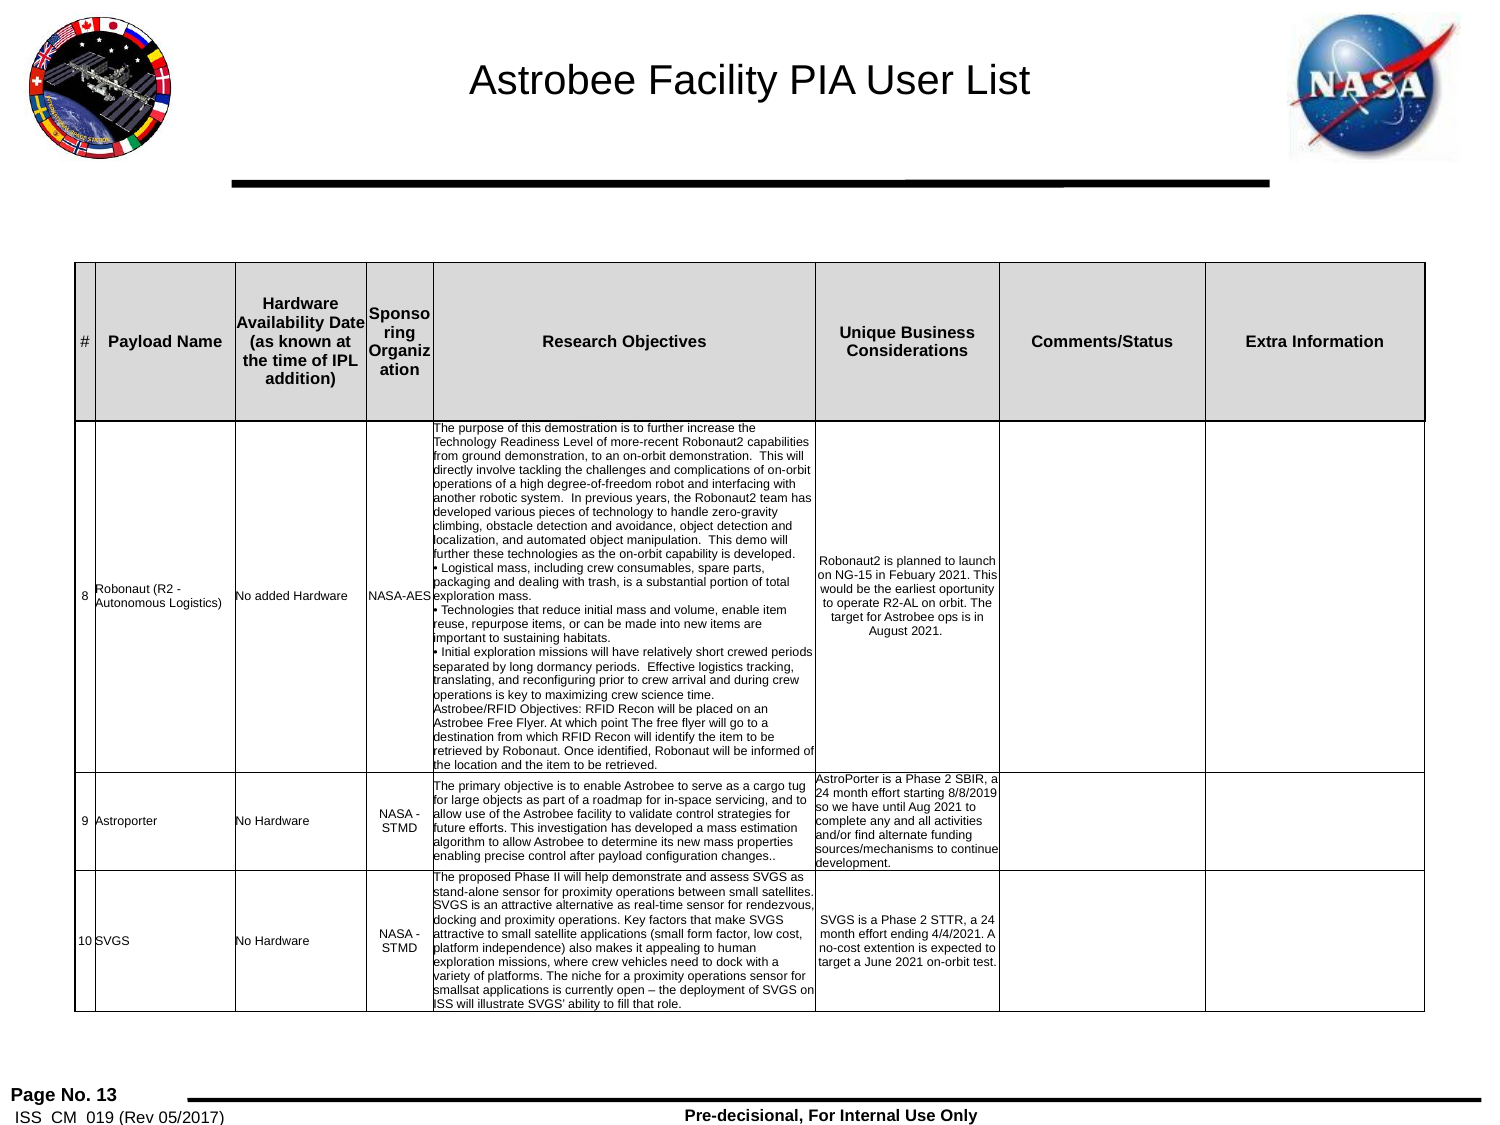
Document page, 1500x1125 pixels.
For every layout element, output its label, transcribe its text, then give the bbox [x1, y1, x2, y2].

table_cell The primary objective is to enable Astrobee to serve as a cargo tug for large objects as part of a roadmap for in-space servicing, and to allow use of the Astrobee facility to validate control strategies for future efforts. This investigation has developed a mass estimation algorithm to allow Astrobee to determine its new mass properties enabling precise control after payload configuration changes.. [434, 773, 815, 870]
table_cell [1000, 422, 1205, 772]
table_header Hardware Availability Date (as known at the time of IPL addition) [236, 263, 366, 420]
table_header Sponsoring Organization [367, 263, 433, 420]
table_cell AstroPorter is a Phase 2 SBIR, a 24 month effort starting 8/8/2019 so we have until Aug 2021 to complete any and all activities and/or find alternate funding sources/mechanisms to continue development. [816, 773, 999, 870]
table_header Extra Information [1206, 263, 1424, 420]
table_cell [1000, 871, 1205, 1011]
table_header Unique Business Considerations [816, 263, 999, 420]
table_header Payload Name [96, 263, 235, 420]
table_header Research Objectives [434, 263, 815, 420]
table_cell No Hardware [236, 871, 366, 1011]
table_cell [1206, 871, 1424, 1011]
table_cell No Hardware [236, 773, 366, 870]
table_cell Robonaut2 is planned to launch on NG-15 in Febuary 2021. This would be the earliest oportunity to operate R2-AL on orbit. The target for Astrobee ops is in August 2021. [816, 422, 999, 772]
table_cell No added Hardware [236, 422, 366, 772]
table_cell 10 [76, 871, 95, 1011]
table_header Comments/Status [1000, 263, 1205, 420]
picture [24, 12, 175, 163]
title Astrobee Facility PIA User List [75, 45, 1425, 233]
table_cell NASA - STMD [367, 871, 433, 1011]
table_cell NASA-AES [367, 422, 433, 772]
table_cell Astroporter [96, 773, 235, 870]
picture [1287, 12, 1461, 163]
table_cell [1206, 422, 1424, 772]
table_header # [76, 263, 95, 420]
table_cell [1000, 773, 1205, 870]
table_cell Robonaut (R2 - Autonomous Logistics) [96, 422, 235, 772]
table_cell 9 [76, 773, 95, 870]
table_cell SVGS [96, 871, 235, 1011]
table_cell NASA - STMD [367, 773, 433, 870]
table_cell The proposed Phase II will help demonstrate and assess SVGS as stand-alone sensor for proximity operations between small satellites. SVGS is an attractive alternative as real-time sensor for rendezvous, docking and proximity operations. Key factors that make SVGS attractive to small satellite applications (small form factor, low cost, platform independence) also makes it appealing to human exploration missions, where crew vehicles need to dock with a variety of platforms. The niche for a proximity operations sensor for smallsat applications is currently open – the deployment of SVGS on ISS will illustrate SVGS’ ability to fill that role. [434, 871, 815, 1011]
table_cell [1206, 773, 1424, 870]
table_cell The purpose of this demostration is to further increase the Technology Readiness Level of more-recent Robonaut2 capabilities from ground demonstration, to an on-orbit demonstration. This will directly involve tackling the challenges and complications of on-orbit operations of a high degree-of-freedom robot and interfacing with another robotic system. In previous years, the Robonaut2 team has developed various pieces of technology to handle zero-gravity climbing, obstacle detection and avoidance, object detection and localization, and automated object manipulation. This demo will further these technologies as the on-orbit capability is developed. • Logistical mass, including crew consumables, spare parts, packaging and dealing with trash, is a substantial portion of total exploration mass. • Technologies that reduce initial mass and volume, enable item reuse, repurpose items, or can be made into new items are important to sustaining habitats. • Initial exploration missions will have relatively short crewed periods separated by long dormancy periods. Effective logistics tracking, translating, and reconfiguring prior to crew arrival and during crew operations is key to maximizing crew science time. Astrobee/RFID Objectives: RFID Recon will be placed on an Astrobee Free Flyer. At which point The free flyer will go to a destination from which RFID Recon will identify the item to be retrieved by Robonaut. Once identified, Robonaut will be informed of the location and the item to be retrieved. [434, 422, 815, 772]
table_cell 8 [76, 422, 95, 772]
table_cell SVGS is a Phase 2 STTR, a 24 month effort ending 4/4/2021. A no-cost extention is expected to target a June 2021 on-orbit test. [816, 871, 999, 1011]
